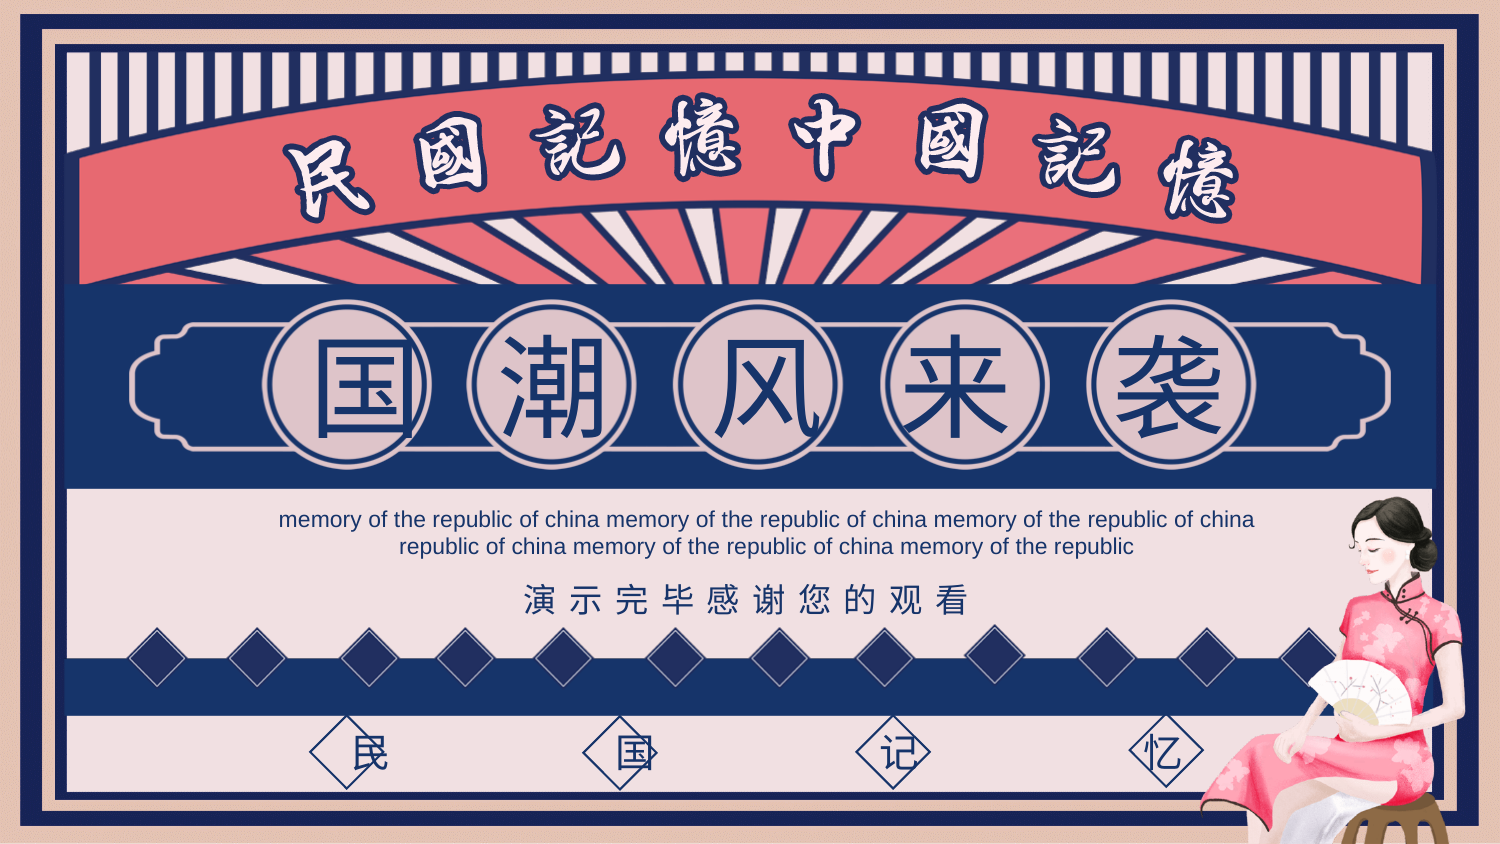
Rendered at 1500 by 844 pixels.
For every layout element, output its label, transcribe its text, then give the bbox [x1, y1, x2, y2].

text_box 演示完毕感谢您的观看 [509, 571, 984, 624]
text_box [310, 713, 1192, 790]
text_box memory of the republic of china memory of the republic of china memory of the republic of china republic of china memory of the republic of china memory of the republic [263, 496, 1192, 567]
picture [0, 0, 1500, 844]
